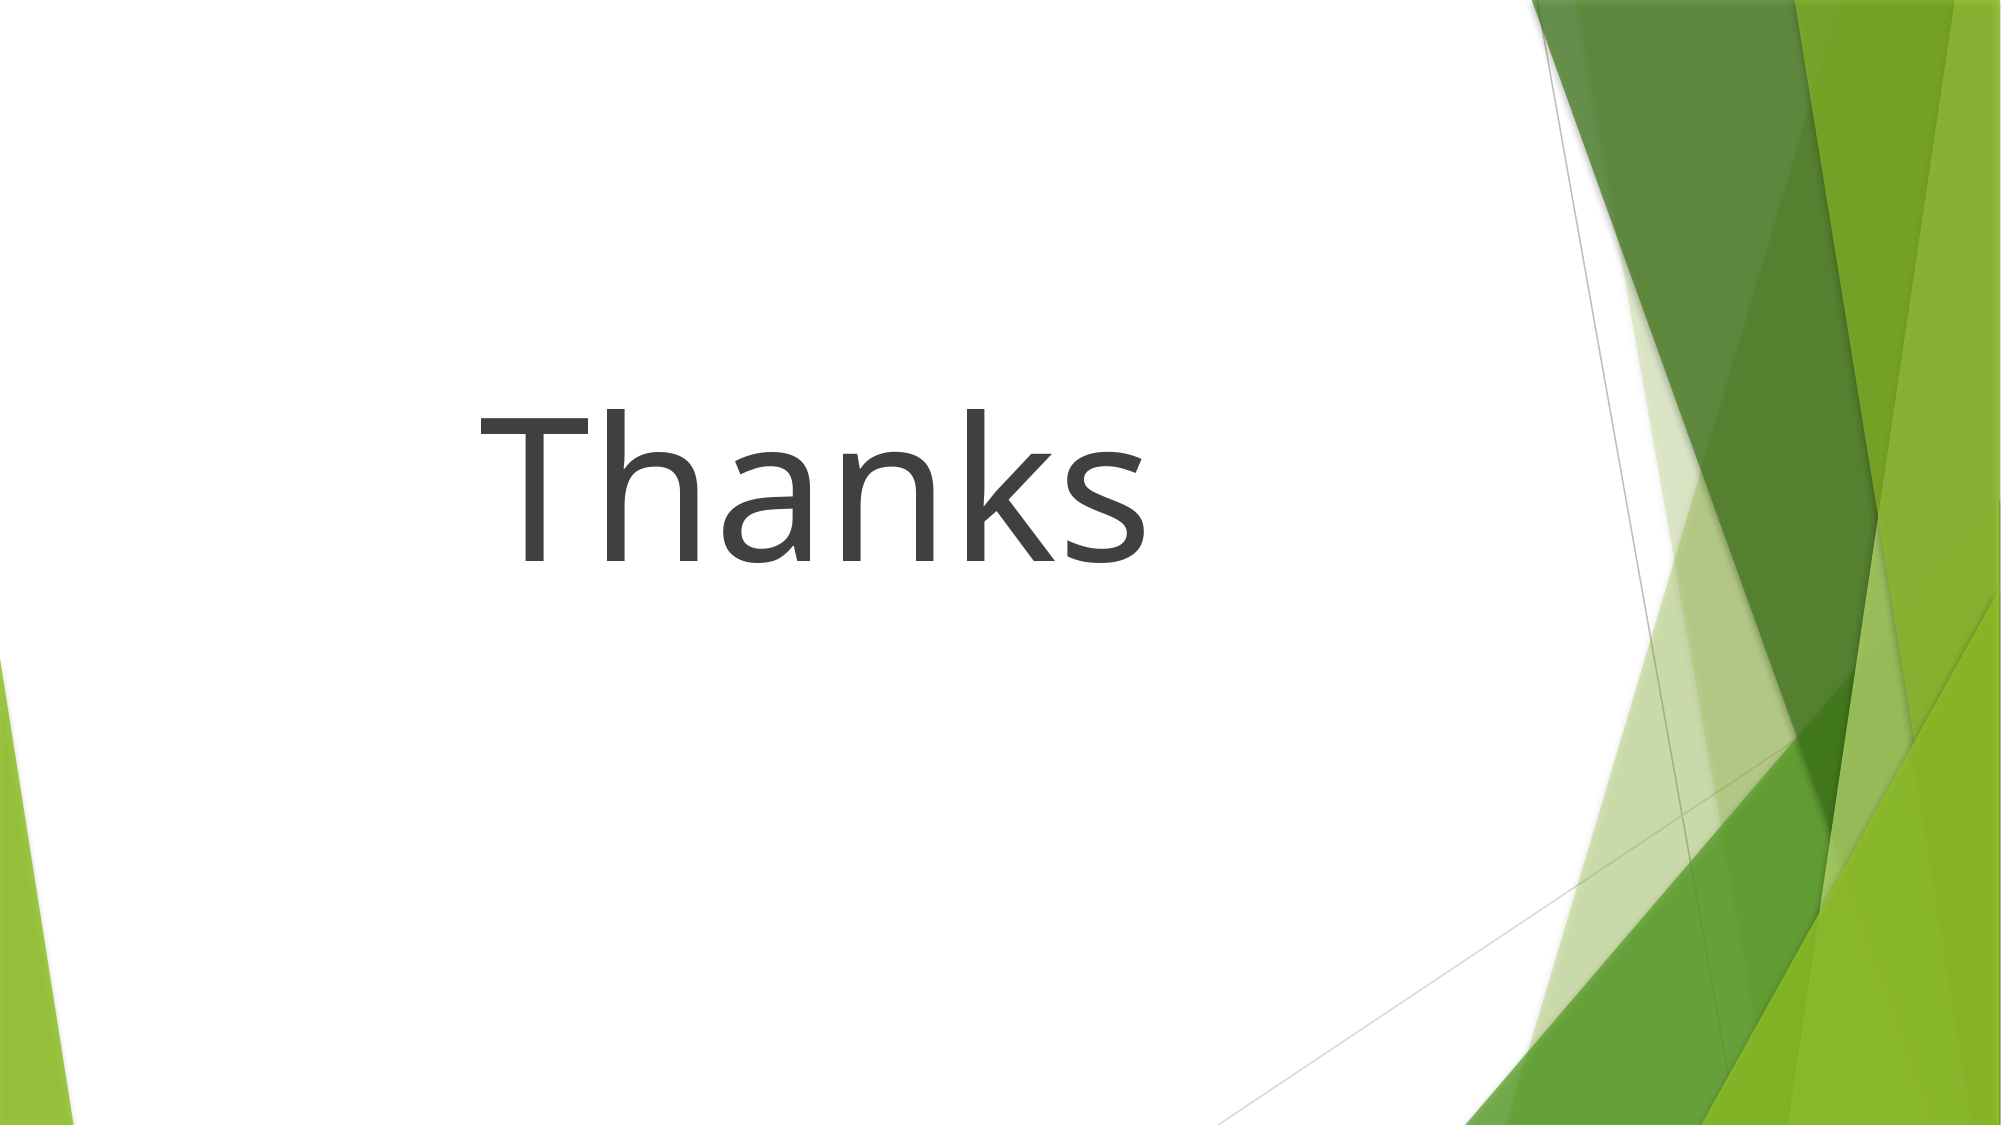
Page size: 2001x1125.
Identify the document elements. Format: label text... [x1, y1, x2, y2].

list Thanks [111, 354, 1522, 992]
